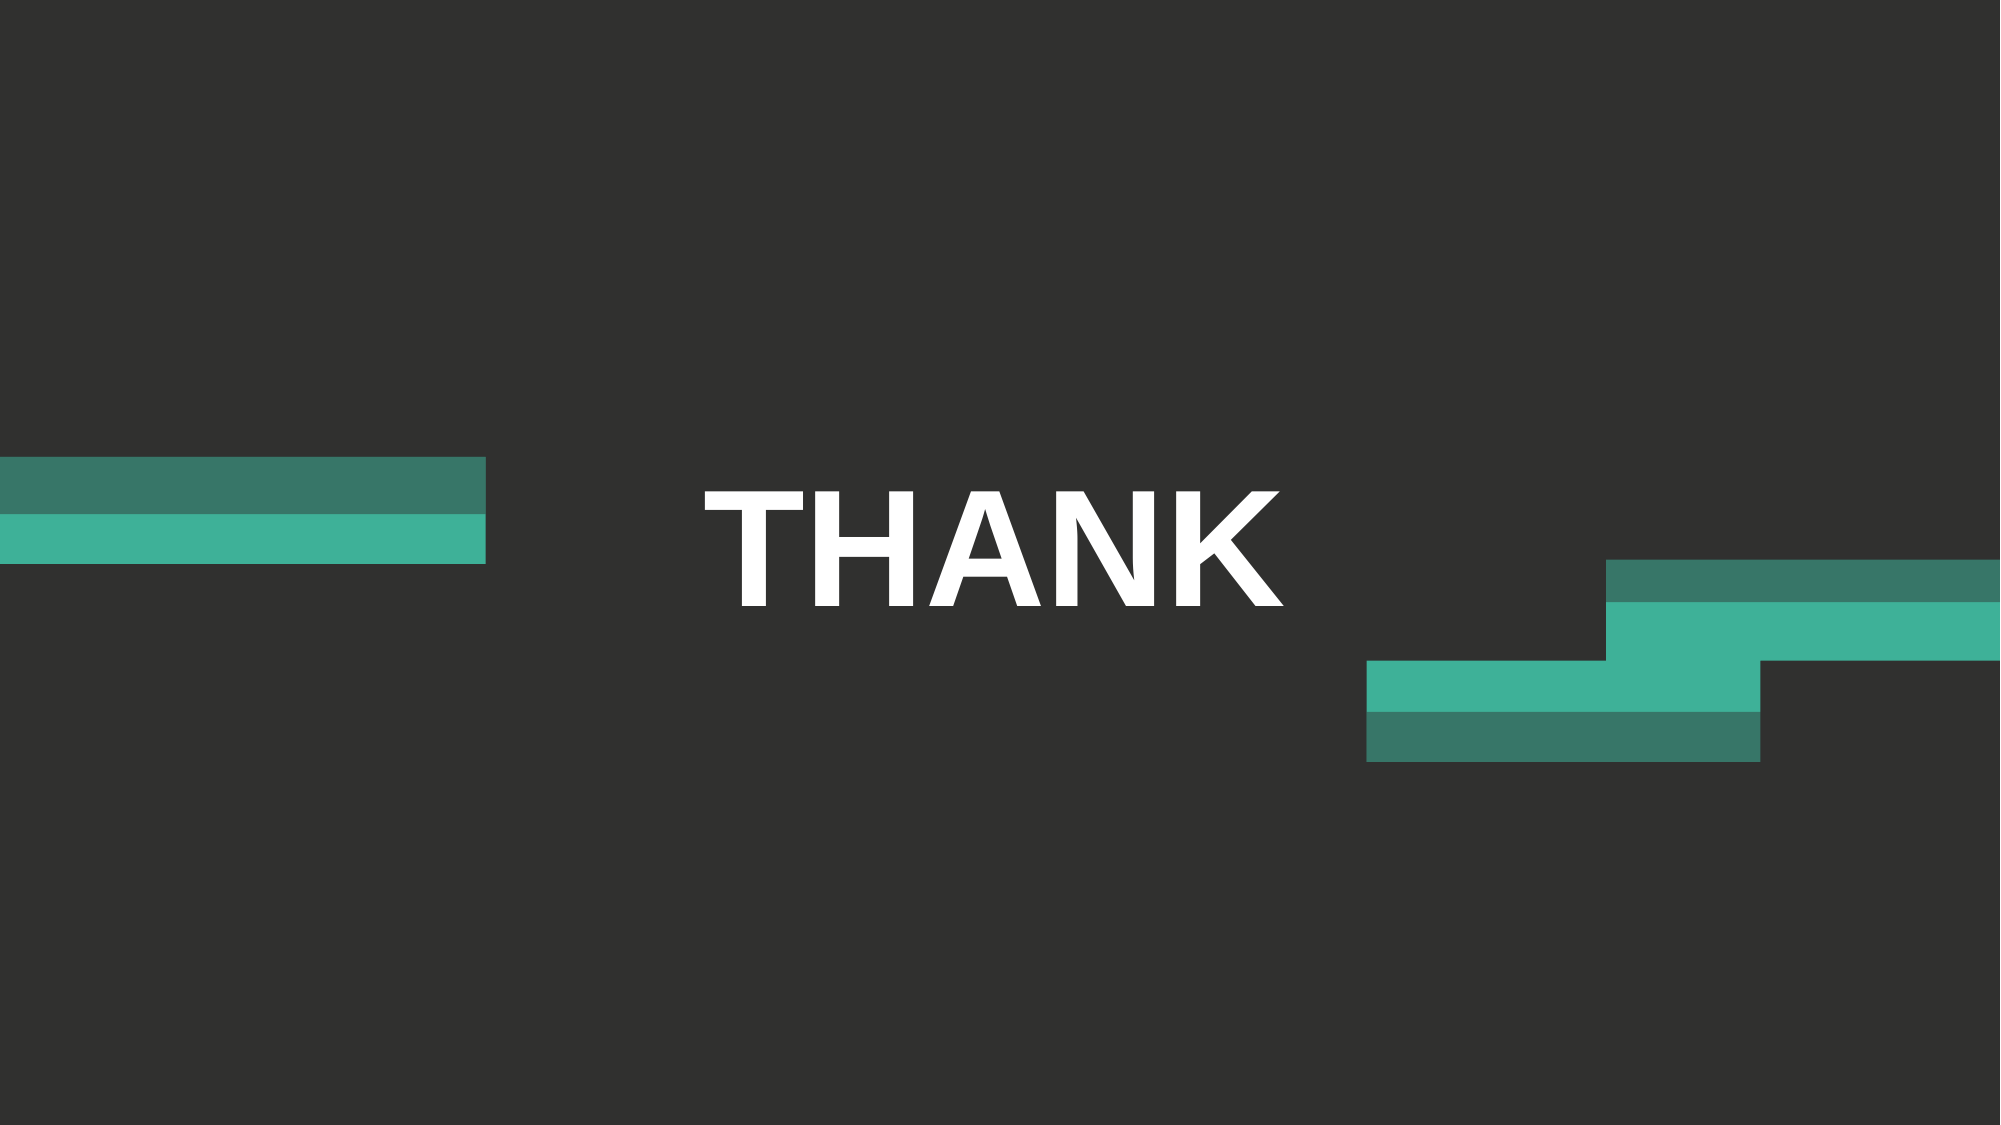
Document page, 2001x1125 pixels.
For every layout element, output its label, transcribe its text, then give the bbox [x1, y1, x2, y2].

text_box THANK [688, 431, 1302, 647]
text_box [1366, 603, 2000, 711]
text_box [0, 515, 486, 564]
text_box [1366, 711, 1767, 762]
text_box [0, 456, 486, 515]
text_box [1566, 558, 2000, 603]
